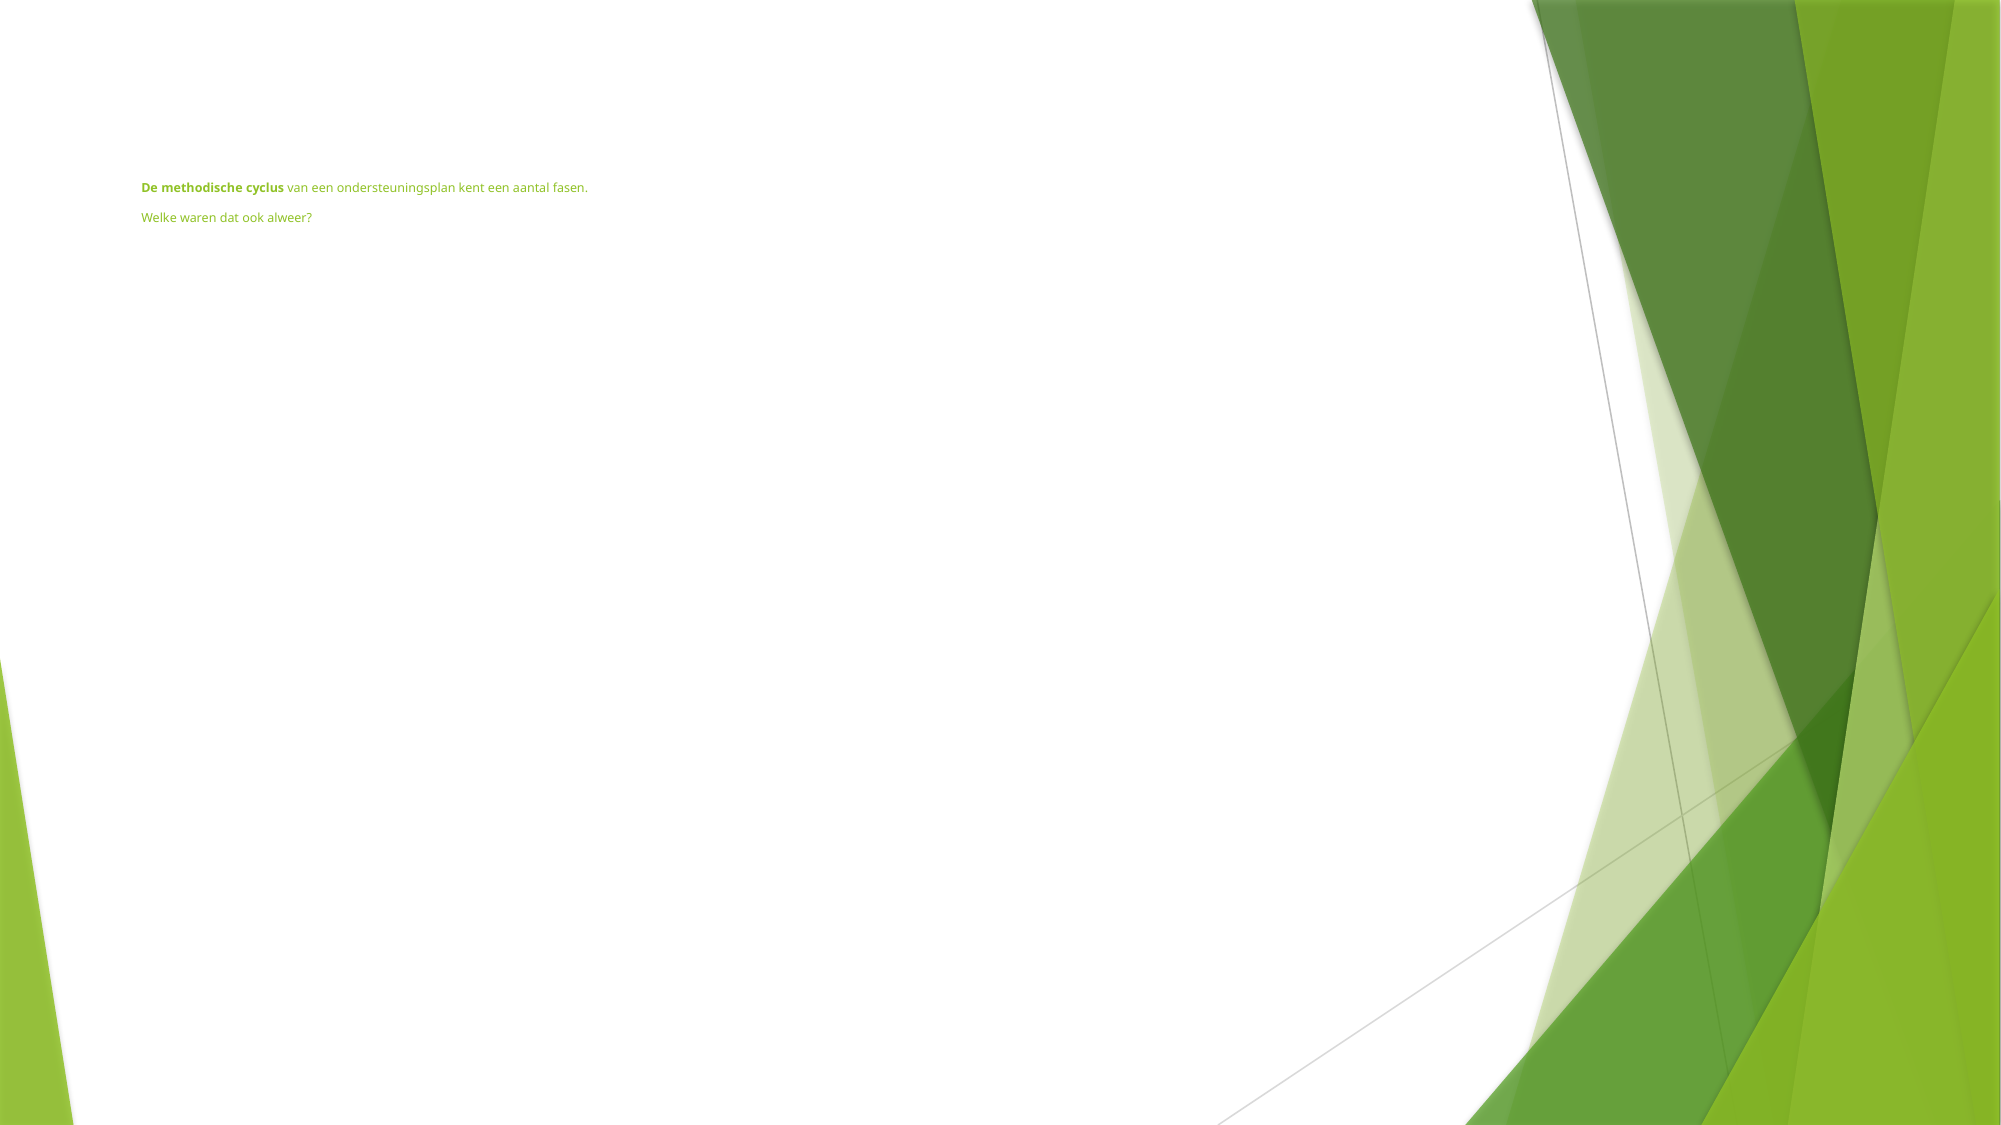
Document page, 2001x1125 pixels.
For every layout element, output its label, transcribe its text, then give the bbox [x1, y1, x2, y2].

title De methodische cyclus van een ondersteuningsplan kent een aantal fasen. Welke waren dat ook alweer? [126, 142, 1607, 360]
